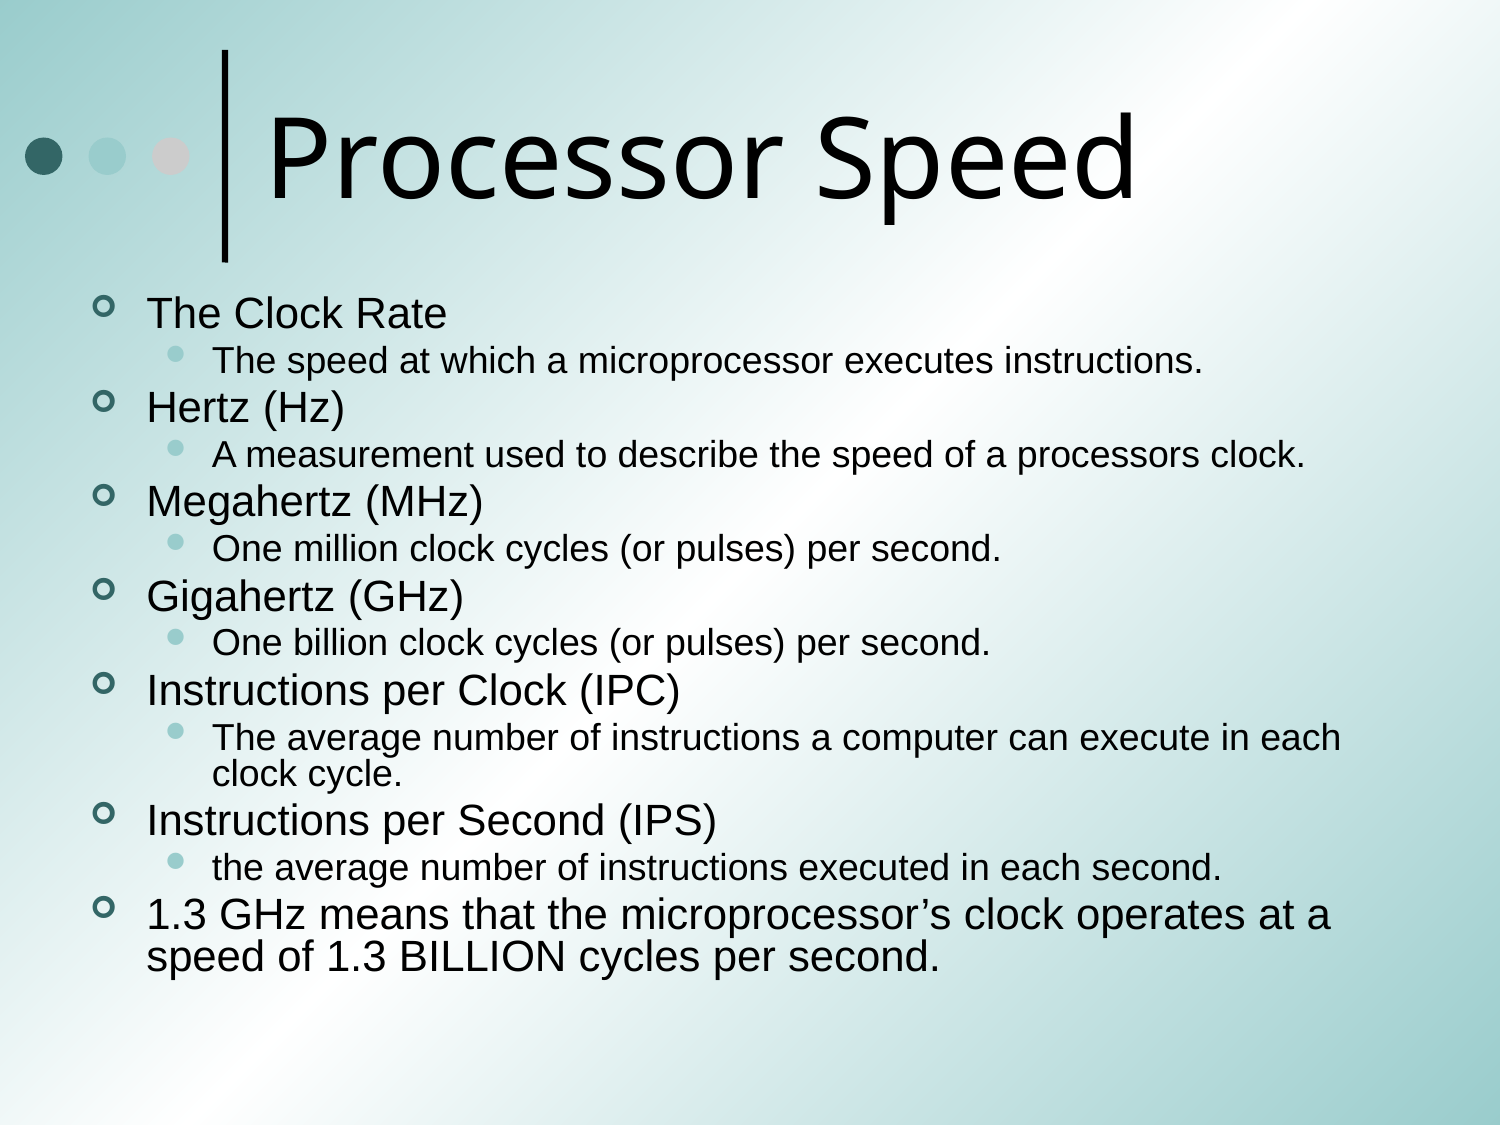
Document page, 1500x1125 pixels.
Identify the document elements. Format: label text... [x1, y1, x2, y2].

list The Clock Rate The speed at which a microprocessor executes instructions. Hertz (Hz) A measurement used to describe the speed of a processors clock. Megahertz (MHz) One million clock cycles (or pulses) per second. Gigahertz (GHz) One billion clock cycles (or pulses) per second. Instructions per Clock (IPC) The average number of instructions a computer can execute in each clock cycle. Instructions per Second (IPS) the average number of instructions executed in each second. 1.3 GHz means that the microprocessor’s clock operates at a speed of 1.3 BILLION cycles per second. [74, 287, 1426, 1038]
title Processor Speed [249, 62, 1401, 244]
